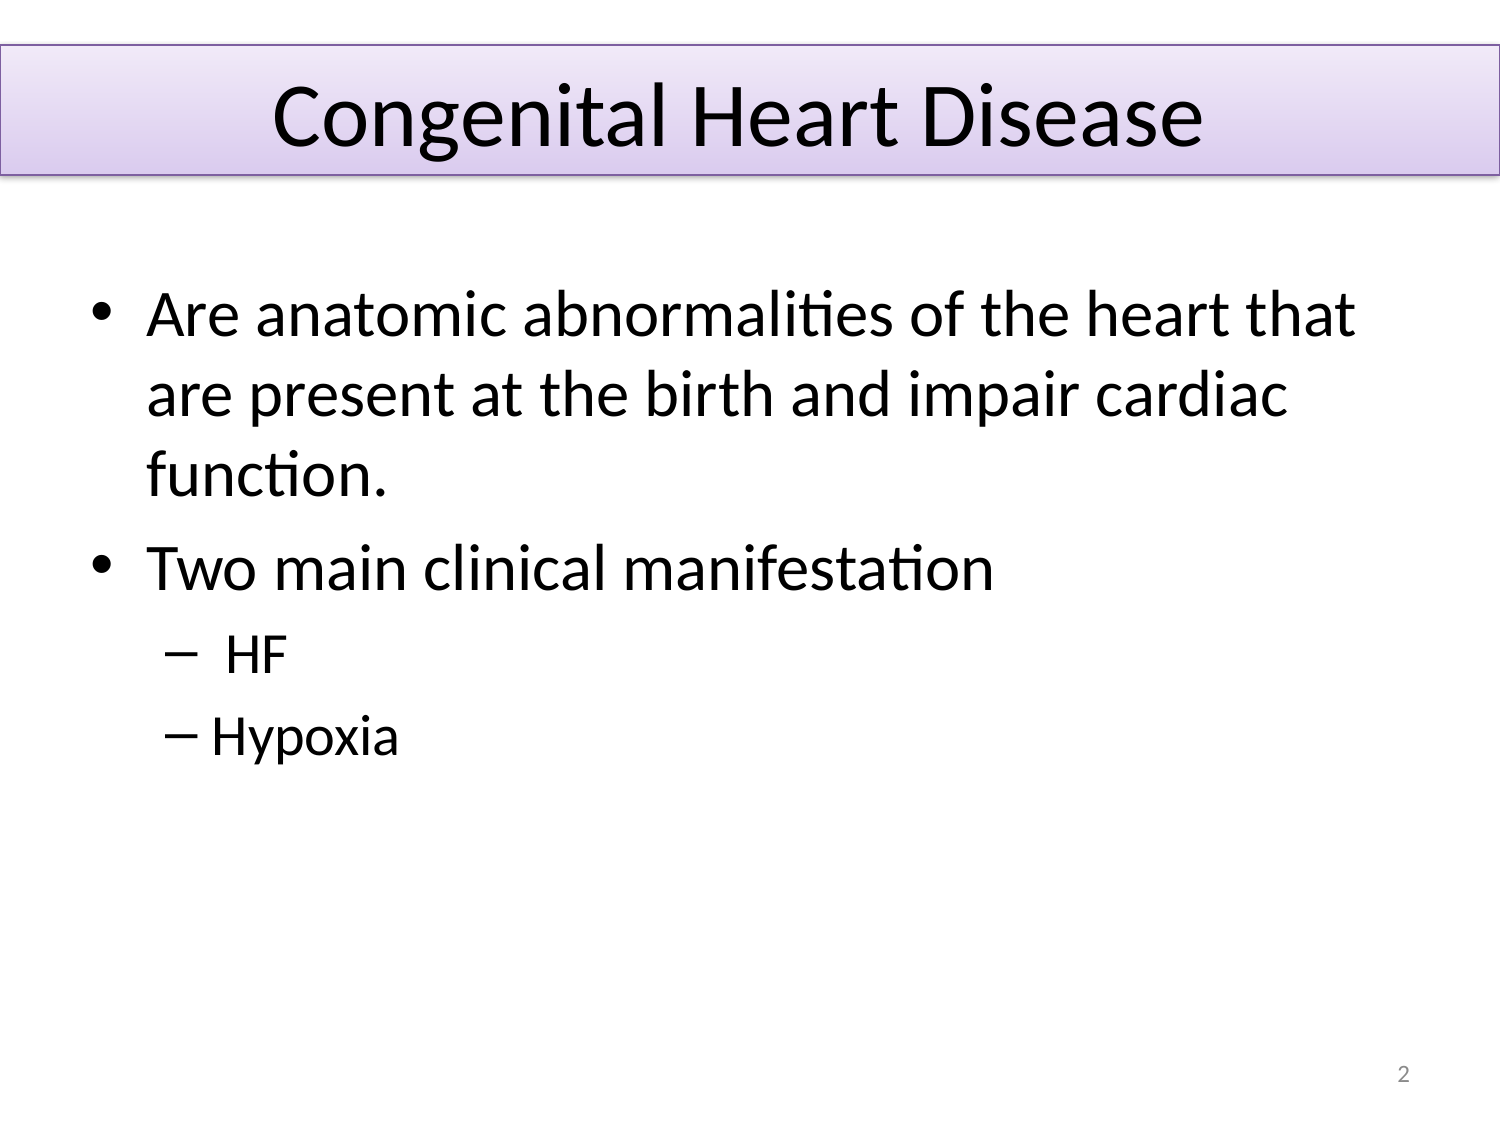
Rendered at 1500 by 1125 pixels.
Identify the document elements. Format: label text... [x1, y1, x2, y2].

slide_number 2 [1074, 1042, 1425, 1103]
list Are anatomic abnormalities of the heart that are present at the birth and impair cardiac function. Two main clinical manifestation HF Hypoxia [75, 262, 1425, 1005]
title Congenital Heart Disease [0, 44, 1500, 176]
